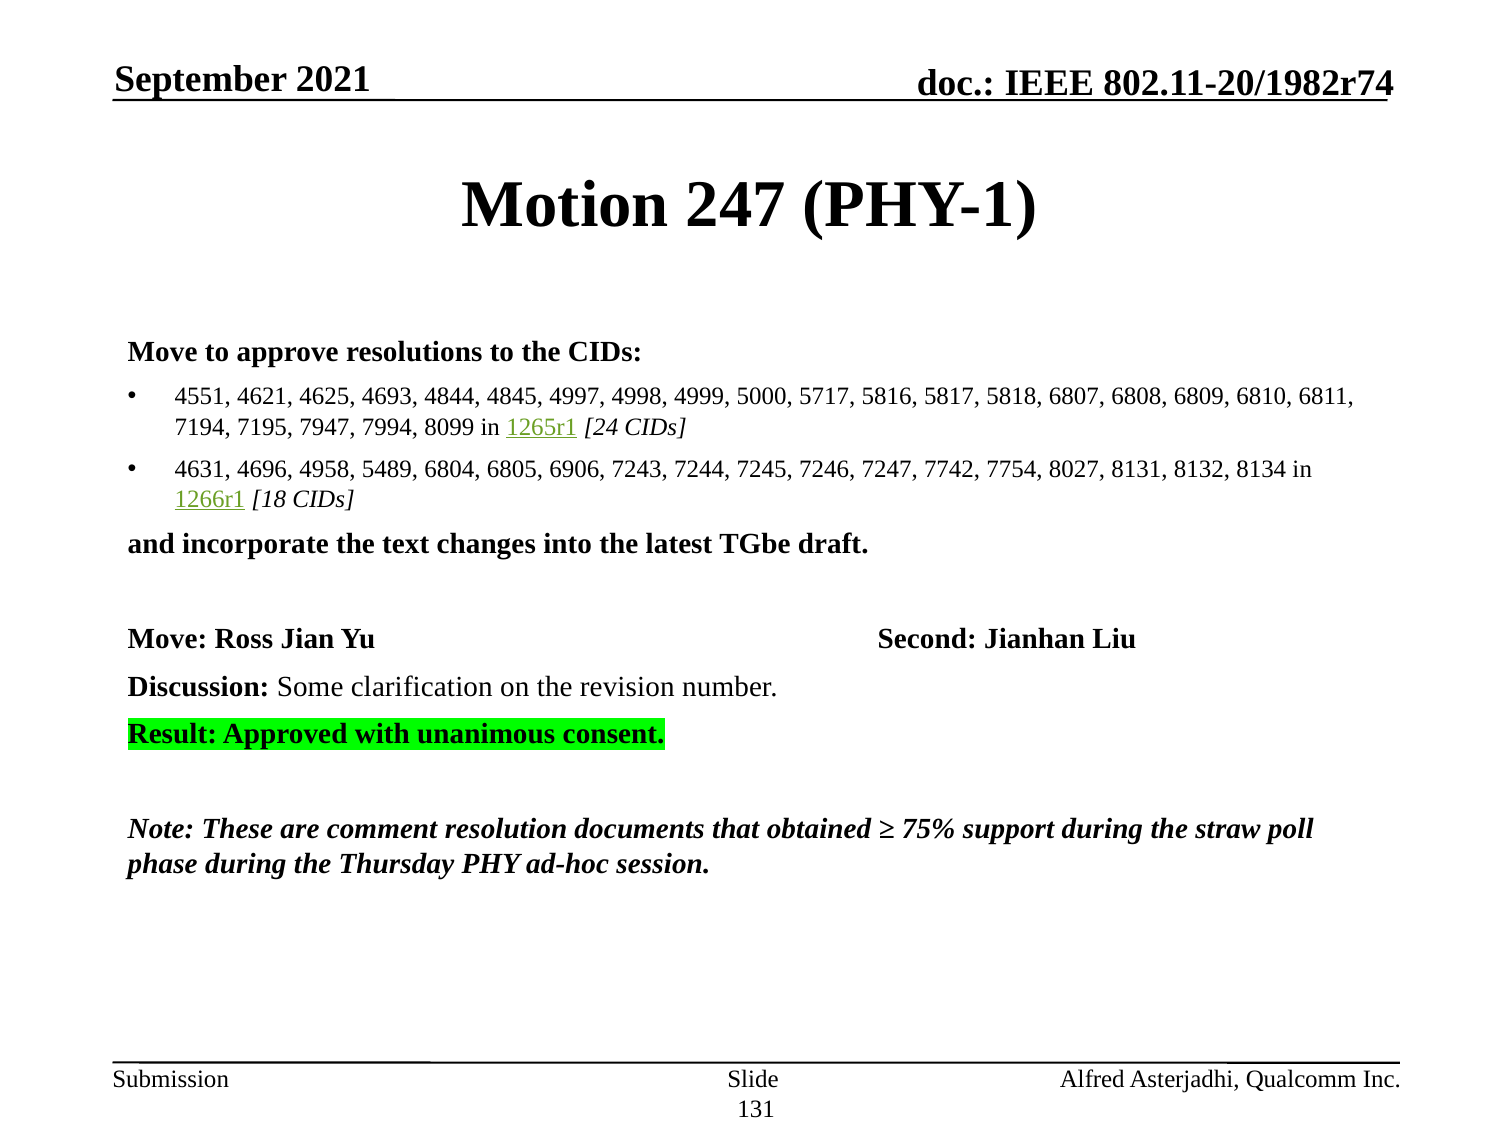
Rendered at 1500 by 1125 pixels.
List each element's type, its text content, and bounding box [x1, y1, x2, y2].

footer Alfred Asterjadhi, Qualcomm Inc. [878, 1061, 1402, 1093]
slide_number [114, 54, 423, 100]
list Move to approve resolutions to the CIDs: 4551, 4621, 4625, 4693, 4844, 4845, 4997, 4998, 4999, 5000, 5717, 5816, 5817, 5818, 6807, 6808, 6809, 6810, 6811, 7194, 7195, 7947, 7994, 8099 in 1265r1 [24 CIDs] 4631, 4696, 4958, 5489, 6804, 6805, 6906, 7243, 7244, 7245, 7246, 7247, 7742, 7754, 8027, 8131, 8132, 8134 in 1266r1 [18 CIDs] and incorporate the text changes into the latest TGbe draft. Move: Ross Jian Yu Second: Jianhan Liu Discussion: Some clarification on the revision number. Result: Approved with unanimous consent. Note: These are comment resolution documents that obtained ≥ 75% support during the straw poll phase during the Thursday PHY ad-hoc session. [112, 324, 1388, 1063]
title Motion 247 (PHY-1) [112, 112, 1388, 288]
slide_number Slide 131 [712, 1061, 800, 1123]
